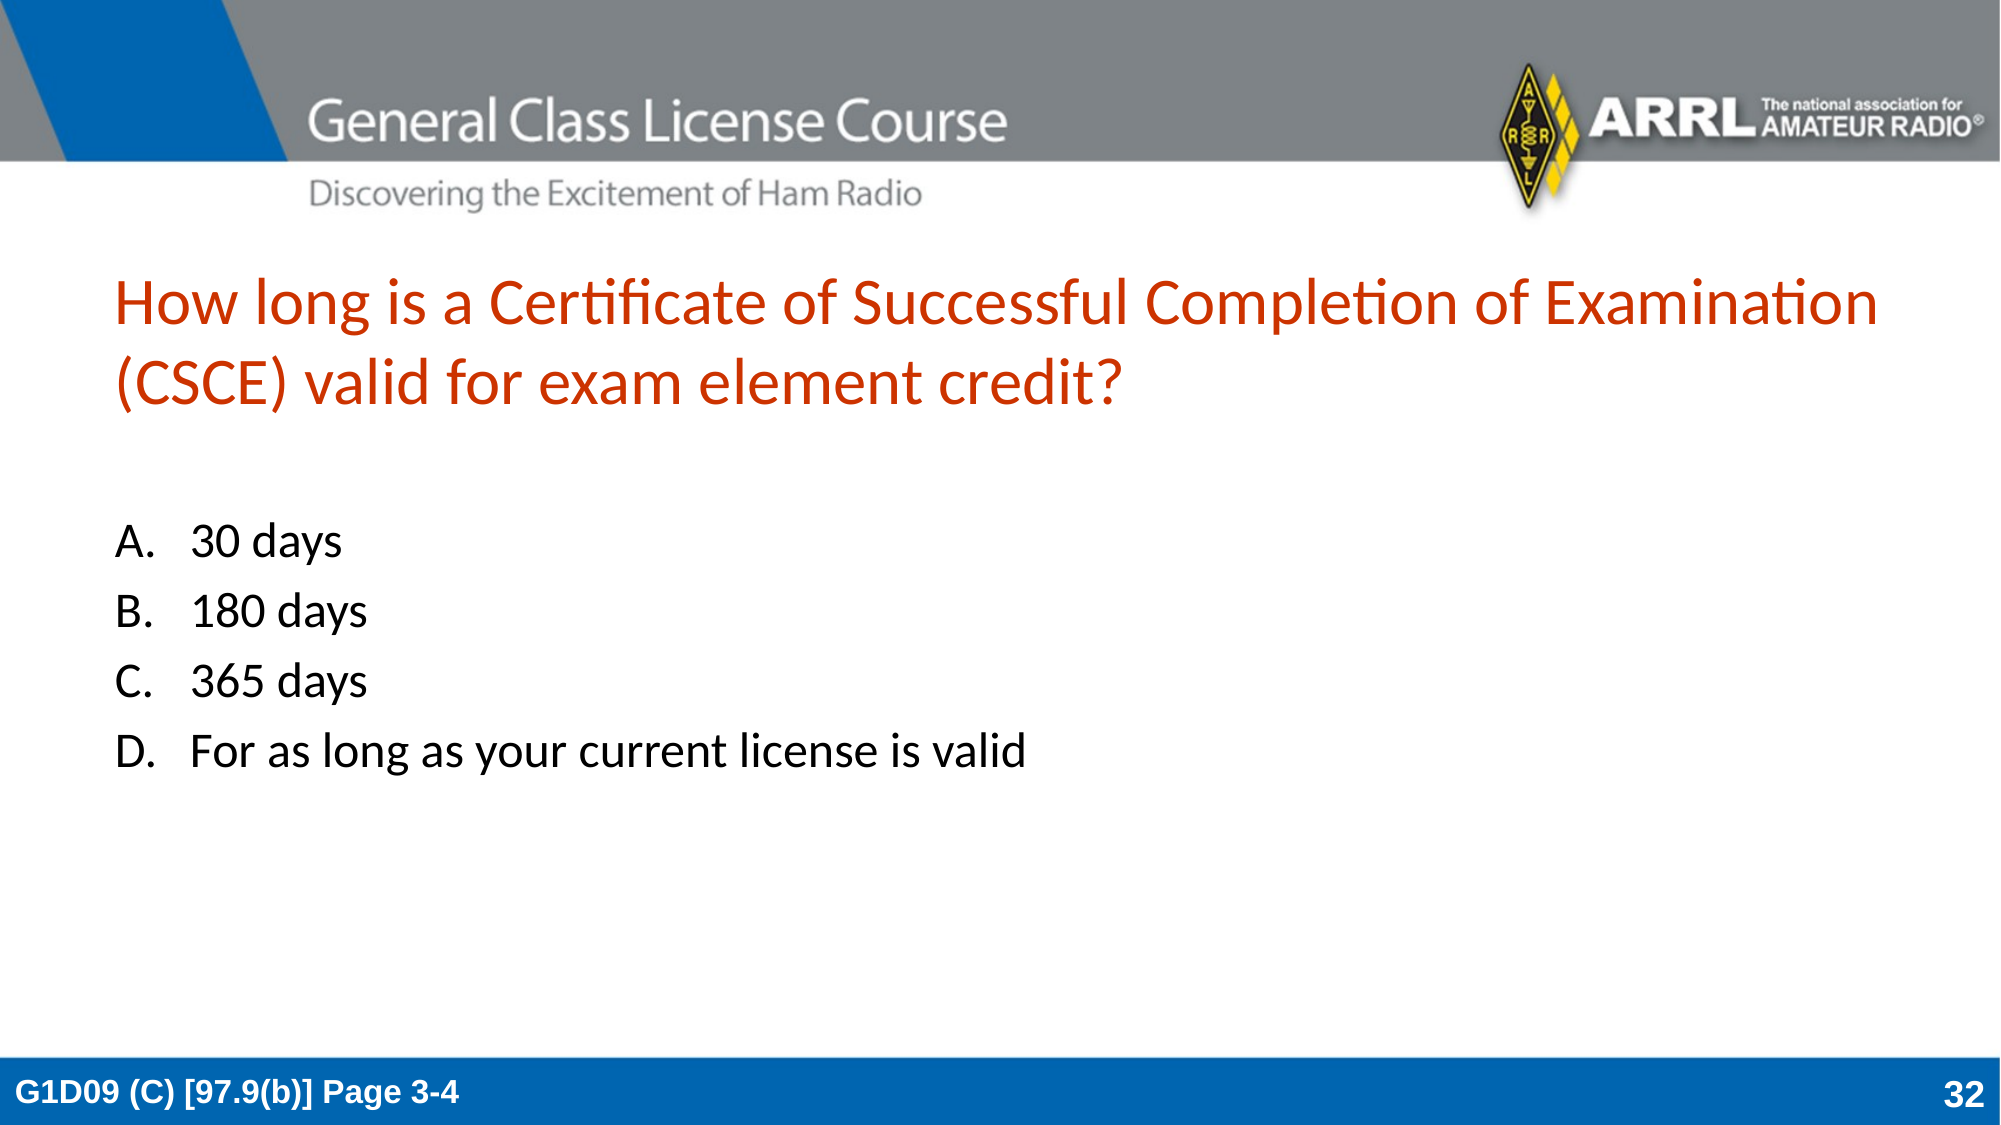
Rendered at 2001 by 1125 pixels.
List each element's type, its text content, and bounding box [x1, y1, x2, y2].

picture [0, 0, 2001, 1125]
text_box 32 [1875, 1062, 2000, 1123]
title How long is a Certificate of Successful Completion of Examination (CSCE) valid for exam element credit? [99, 249, 1900, 388]
list 30 days 180 days 365 days For as long as your current license is valid [99, 500, 1900, 1005]
text_box G1D09 (C) [97.9(b)] Page 3-4 [0, 1062, 1313, 1118]
